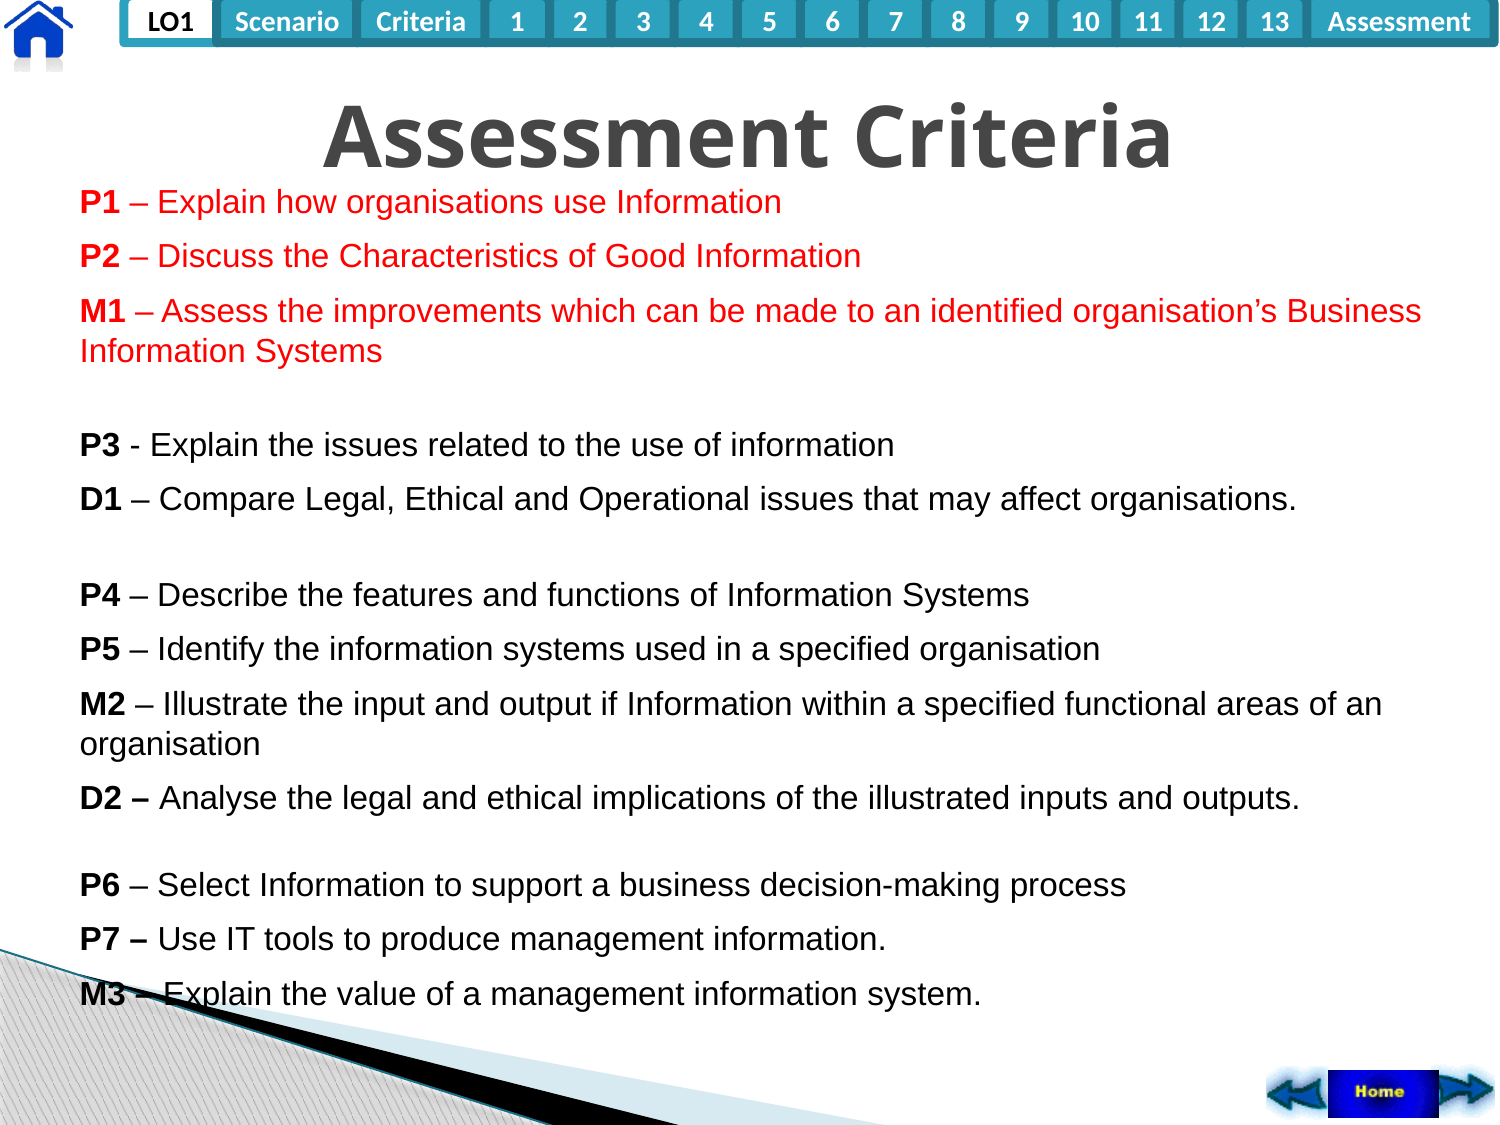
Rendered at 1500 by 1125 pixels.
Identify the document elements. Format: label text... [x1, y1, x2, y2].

picture [1266, 1055, 1495, 1125]
title Assessment Criteria [75, 45, 1425, 185]
list P1 – Explain how organisations use Information P2 – Discuss the Characteristics of Good Information M1 – Assess the improvements which can be made to an identified organisation’s Business Information Systems P3 - Explain the issues related to the use of information D1 – Compare Legal, Ethical and Operational issues that may affect organisations. P4 – Describe the features and functions of Information Systems P5 – Identify the information systems used in a specified organisation M2 – Illustrate the input and output if Information within a specified functional areas of an organisation D2 – Analyse the legal and ethical implications of the illustrated inputs and outputs. P6 – Select Information to support a business decision-making process P7 – Use IT tools to produce management information. M3 – Explain the value of a management information system. [64, 172, 1447, 1059]
picture [0, 0, 77, 91]
